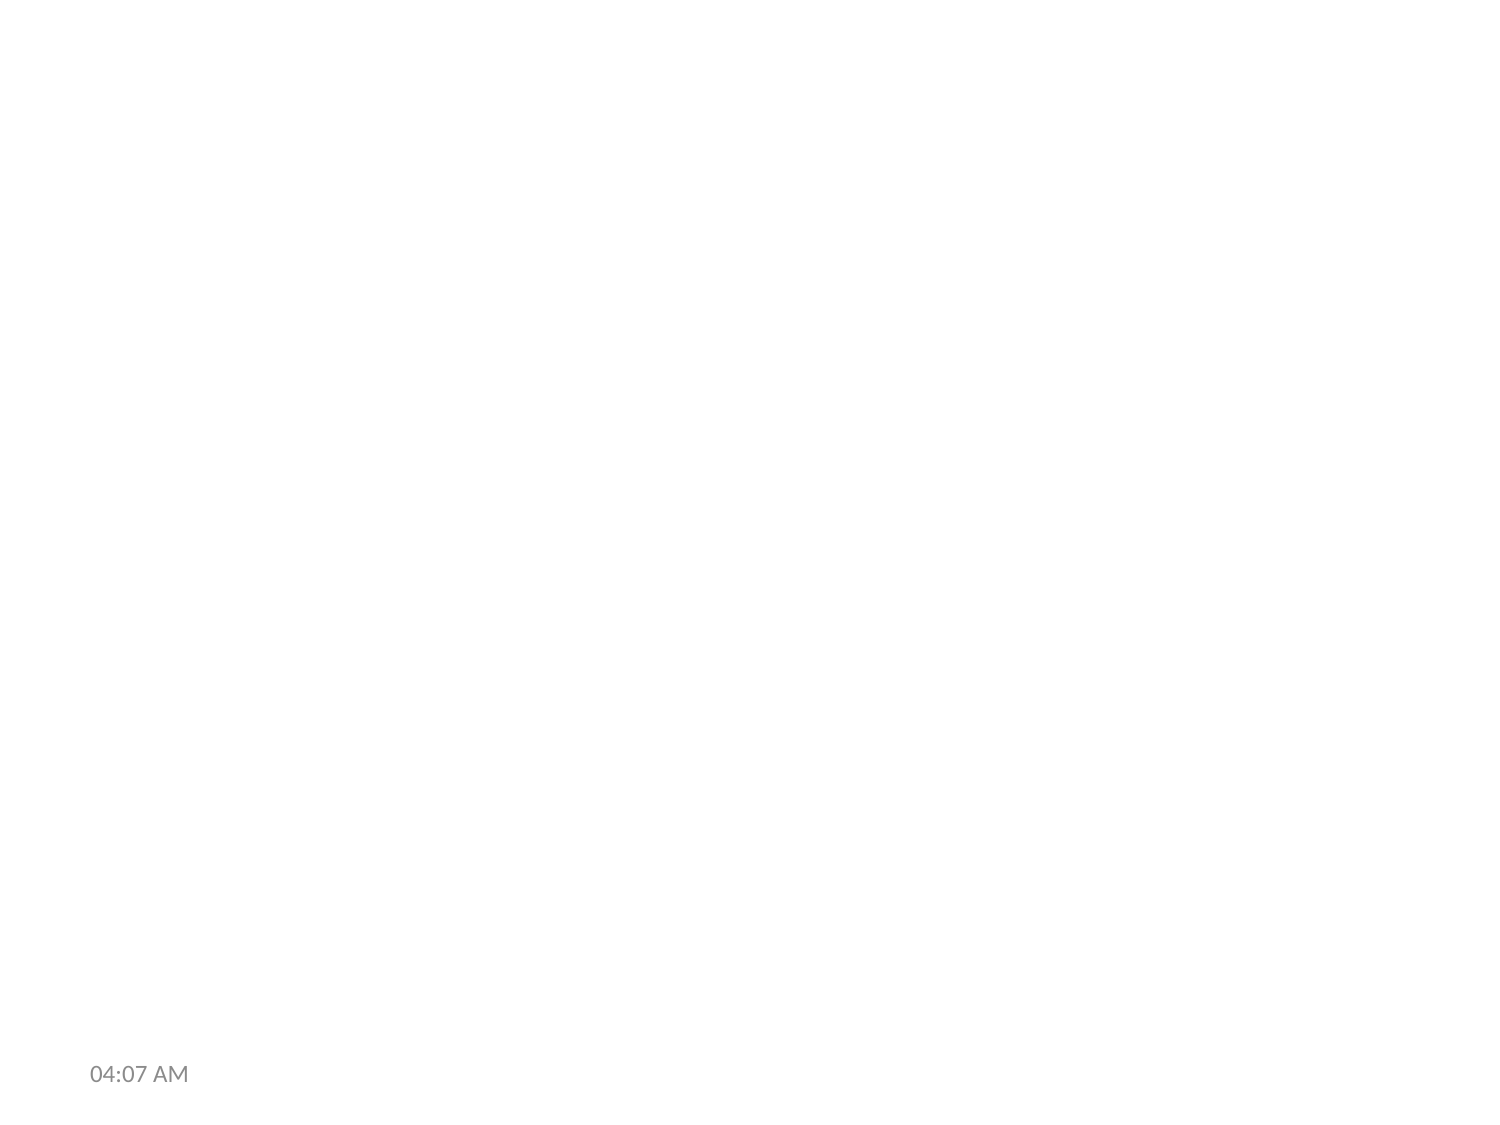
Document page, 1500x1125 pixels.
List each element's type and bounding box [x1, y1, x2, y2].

slide_number [75, 1042, 425, 1103]
